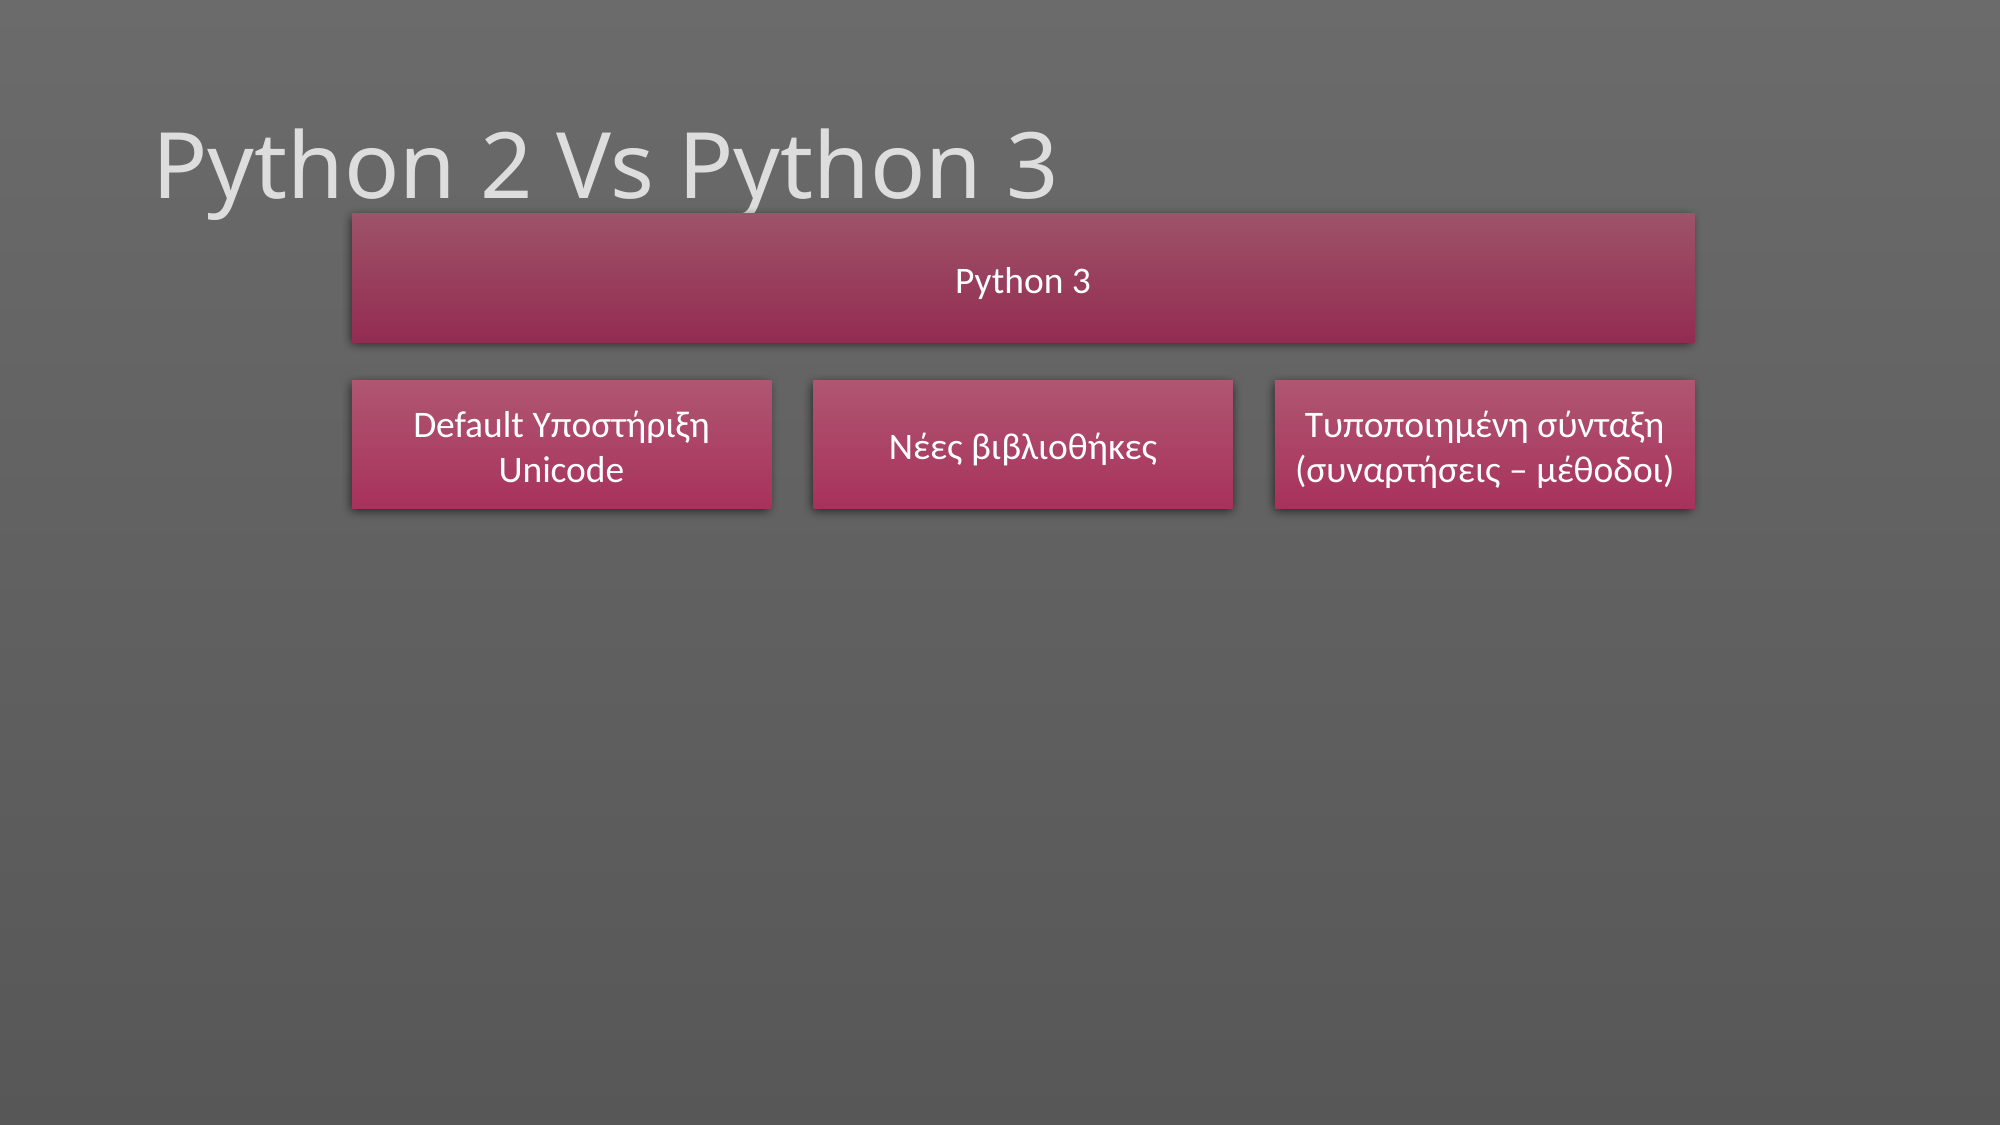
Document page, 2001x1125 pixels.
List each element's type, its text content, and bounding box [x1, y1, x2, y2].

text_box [183, 213, 1863, 1010]
title Python 2 Vs Python 3 [137, 59, 1863, 278]
